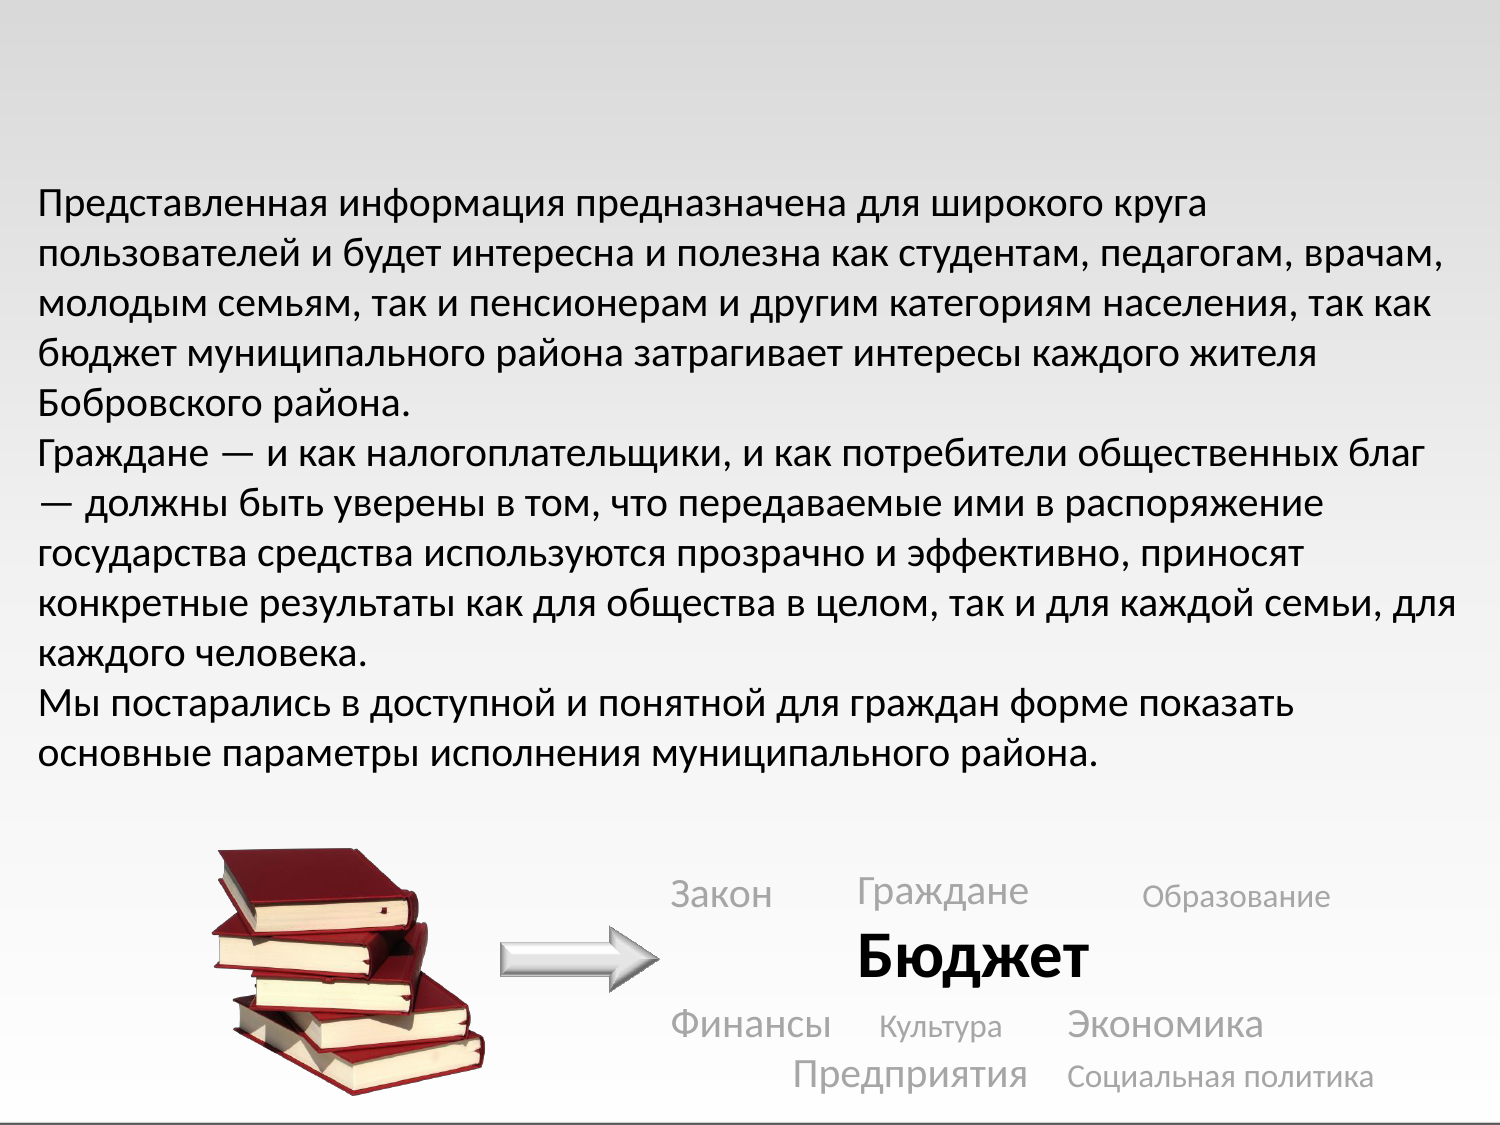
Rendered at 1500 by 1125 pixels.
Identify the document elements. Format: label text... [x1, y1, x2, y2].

text_box Предприятия [790, 1045, 1031, 1096]
text_box [499, 924, 660, 993]
picture [0, 0, 1500, 1125]
text_box Граждане Бюджет [849, 862, 1125, 992]
text_box Экономика Социальная политика [1065, 995, 1404, 1094]
text_box Культура [877, 1003, 1006, 1044]
text_box Представленная информация предназначена для широкого круга пользователей и будет интересна и полезна как студентам, педагогам, врачам, молодым семьям, так и пенсионерам и другим категориям населения, так как бюджет муниципального района затрагивает интересы каждого жителя Бобровского района. Граждане — и как налогоплательщики, и как потребители общественных благ — должны быть уверены в том, что передаваемые ими в распоряжение государства средства используются прозрачно и эффективно, приносят конкретные результаты как для общества в целом, так и для каждой семьи, для каждого человека. Мы постарались в доступной и понятной для граждан форме показать основные параметры исполнения муниципального района. [37, 125, 1458, 776]
text_box Образование [1140, 873, 1334, 914]
text_box Финансы [668, 995, 835, 1046]
text_box [194, 834, 492, 1104]
text_box Закон [668, 865, 776, 916]
